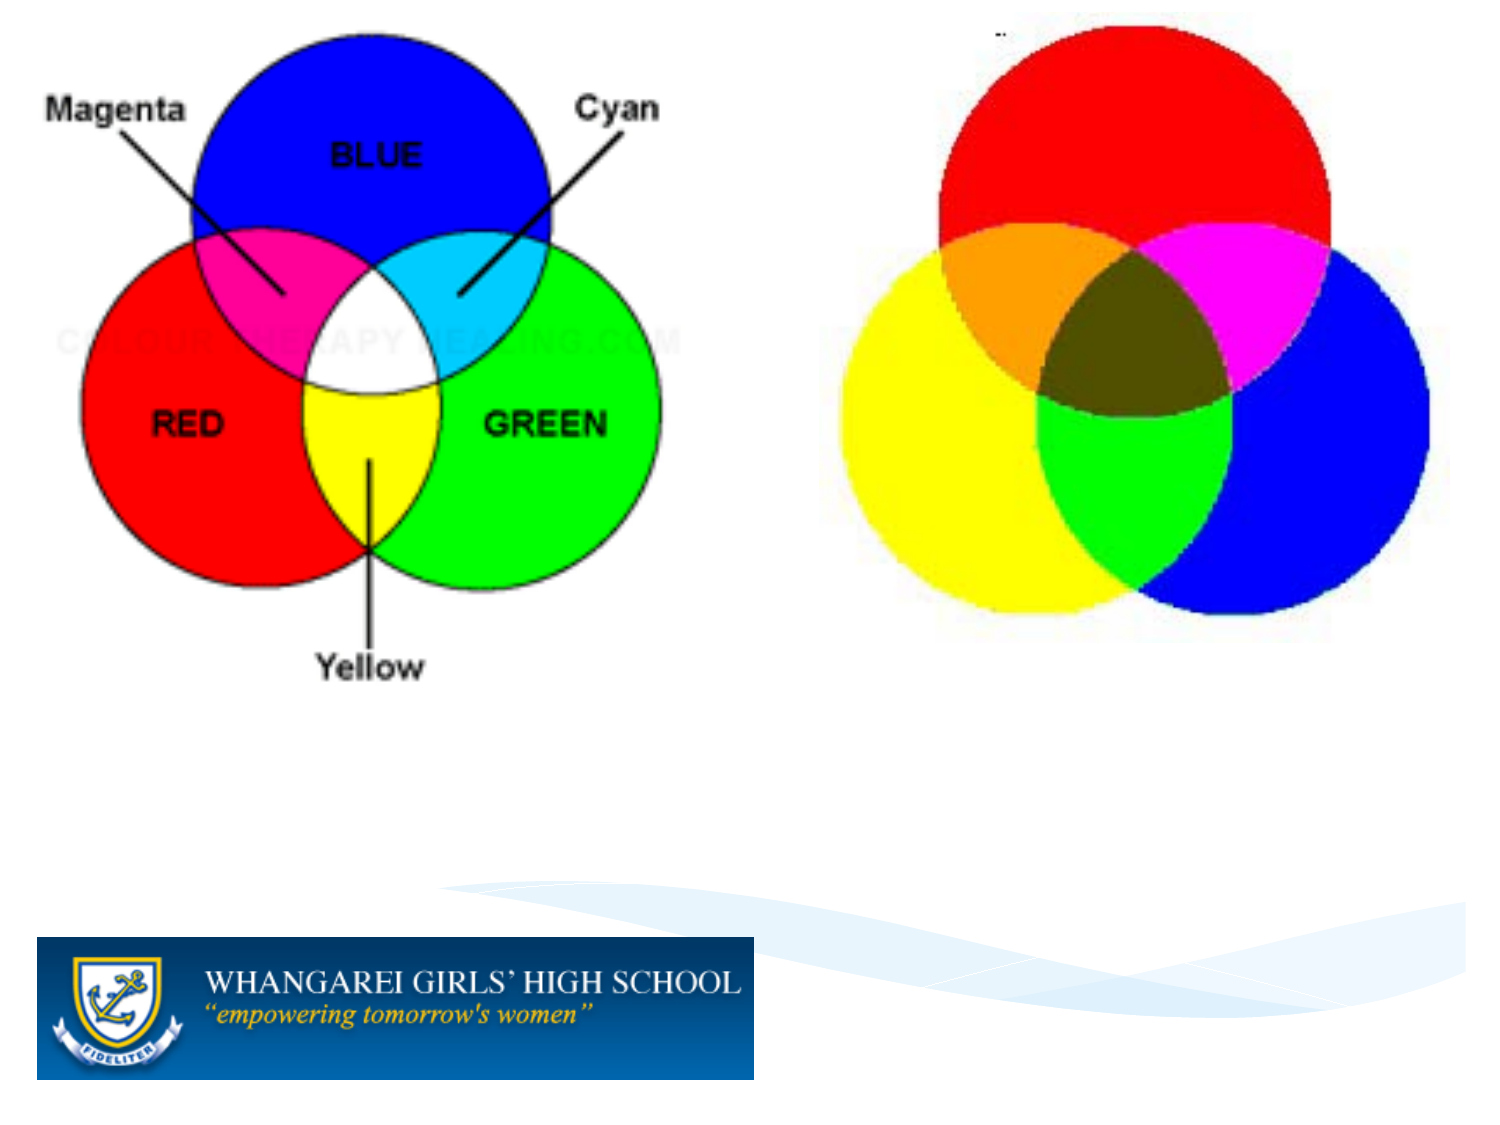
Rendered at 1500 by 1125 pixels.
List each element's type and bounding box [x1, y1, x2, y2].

picture [819, 12, 1451, 643]
picture [37, 937, 754, 1080]
picture [24, 18, 719, 713]
